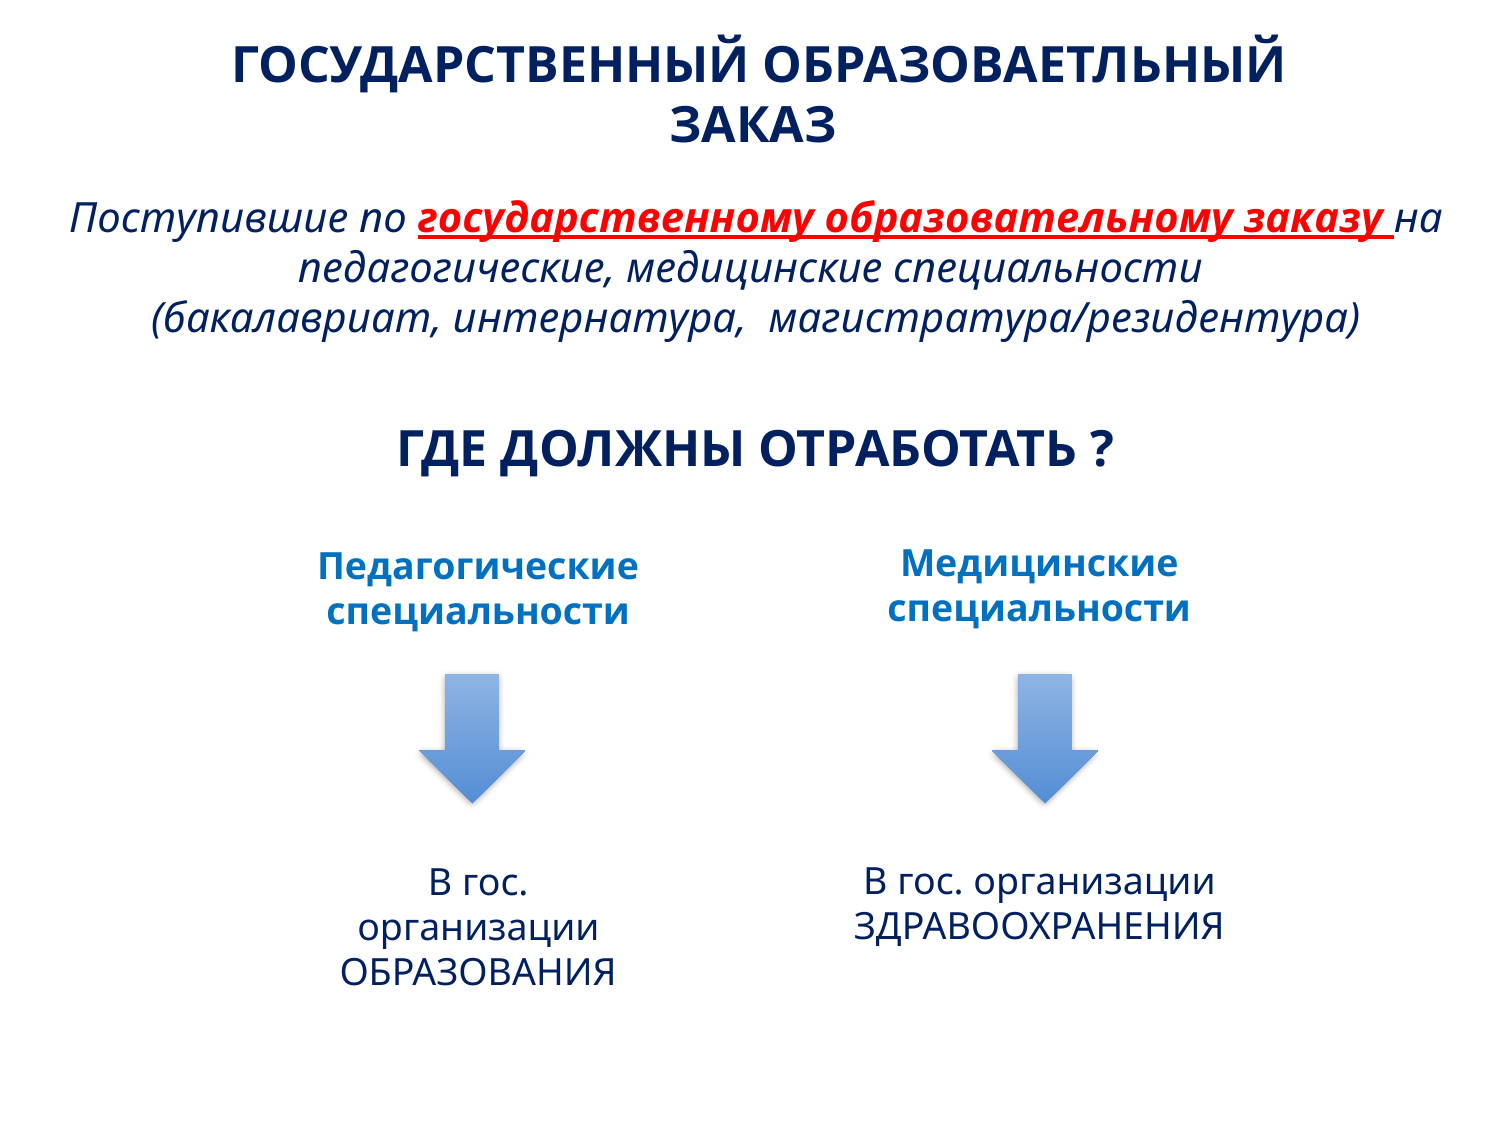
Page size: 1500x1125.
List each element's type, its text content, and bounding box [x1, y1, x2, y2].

text_box Педагогические специальности [289, 534, 668, 640]
text_box [992, 673, 1099, 804]
text_box Поступившие по государственному образовательному заказу на педагогические, медицинские специальности (бакалавриат, интернатура, магистратура/резидентура) [53, 183, 1459, 349]
text_box Медицинские специальности [850, 531, 1229, 637]
text_box ГОСУДАРСТВЕННЫЙ ОБРАЗОВАЕТЛЬНЫЙ ЗАКАЗ [138, 25, 1368, 160]
text_box В гос. организации ЗДРАВООХРАНЕНИЯ [820, 849, 1258, 954]
text_box ГДЕ ДОЛЖНЫ ОТРАБОТАТЬ ? [381, 408, 1143, 484]
text_box В гос. организации ОБРАЗОВАНИЯ [289, 850, 668, 1001]
text_box [419, 673, 526, 804]
